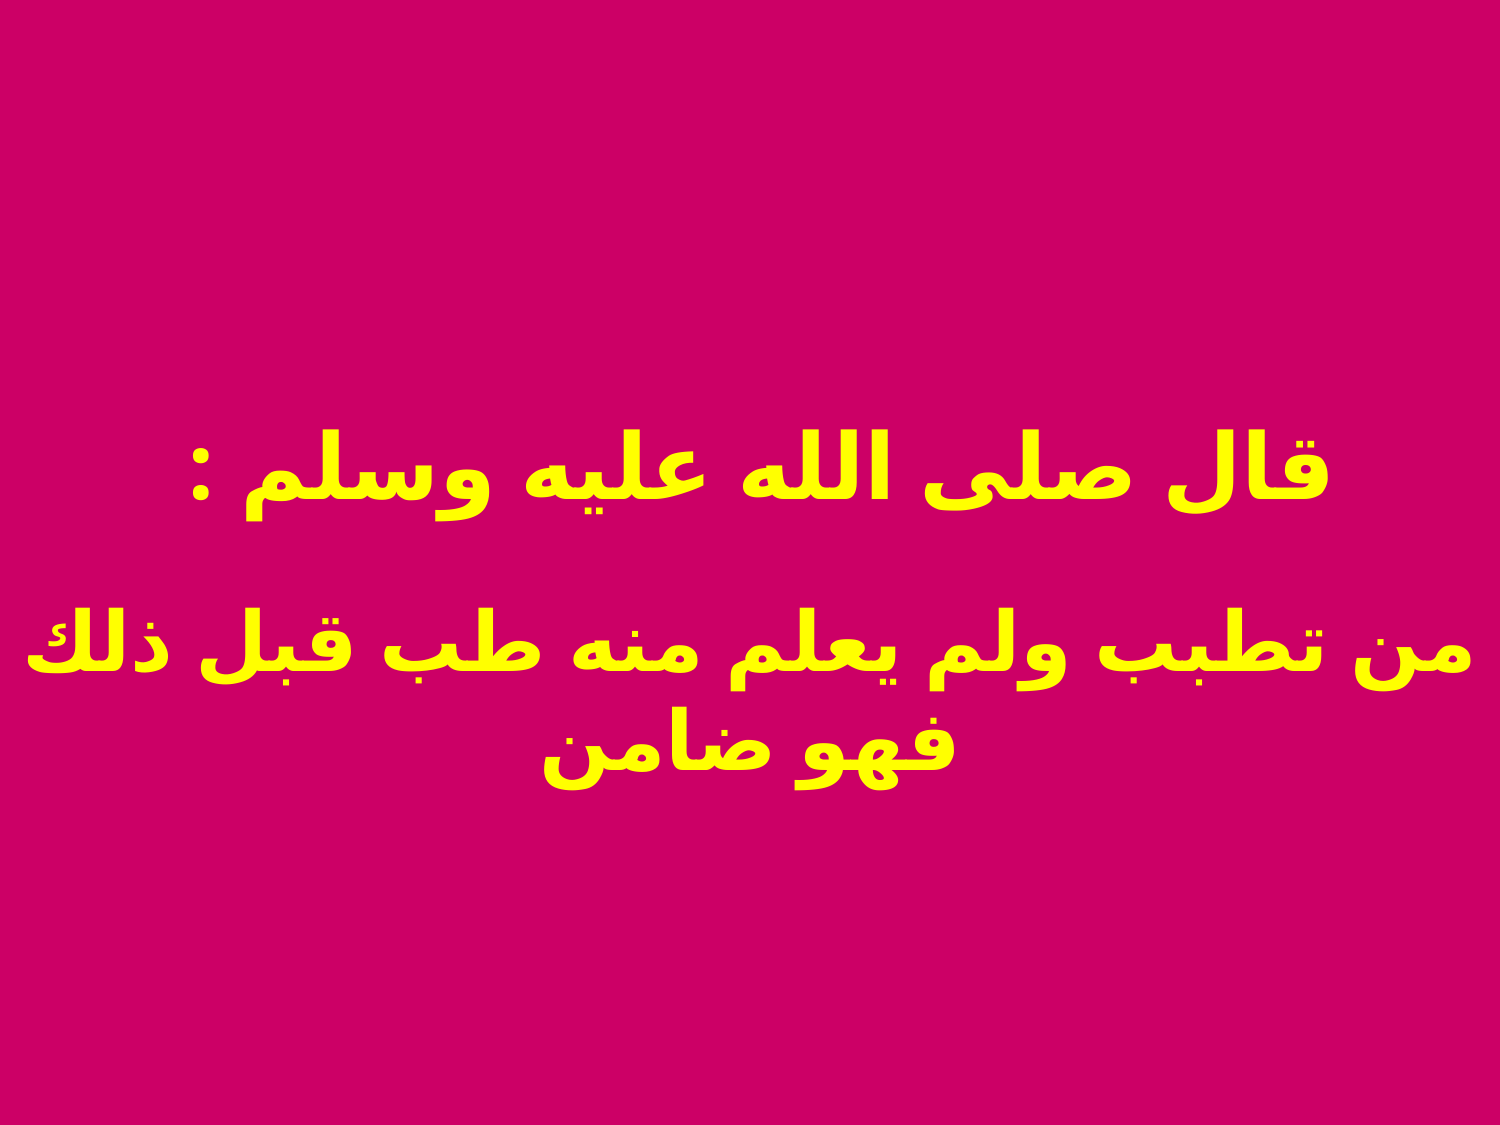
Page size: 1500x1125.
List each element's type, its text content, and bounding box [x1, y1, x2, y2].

title قال صلى الله عليه وسلم : من تطبب ولم يعلم منه طب قبل ذلك فهو ضامن [0, 0, 1500, 1125]
